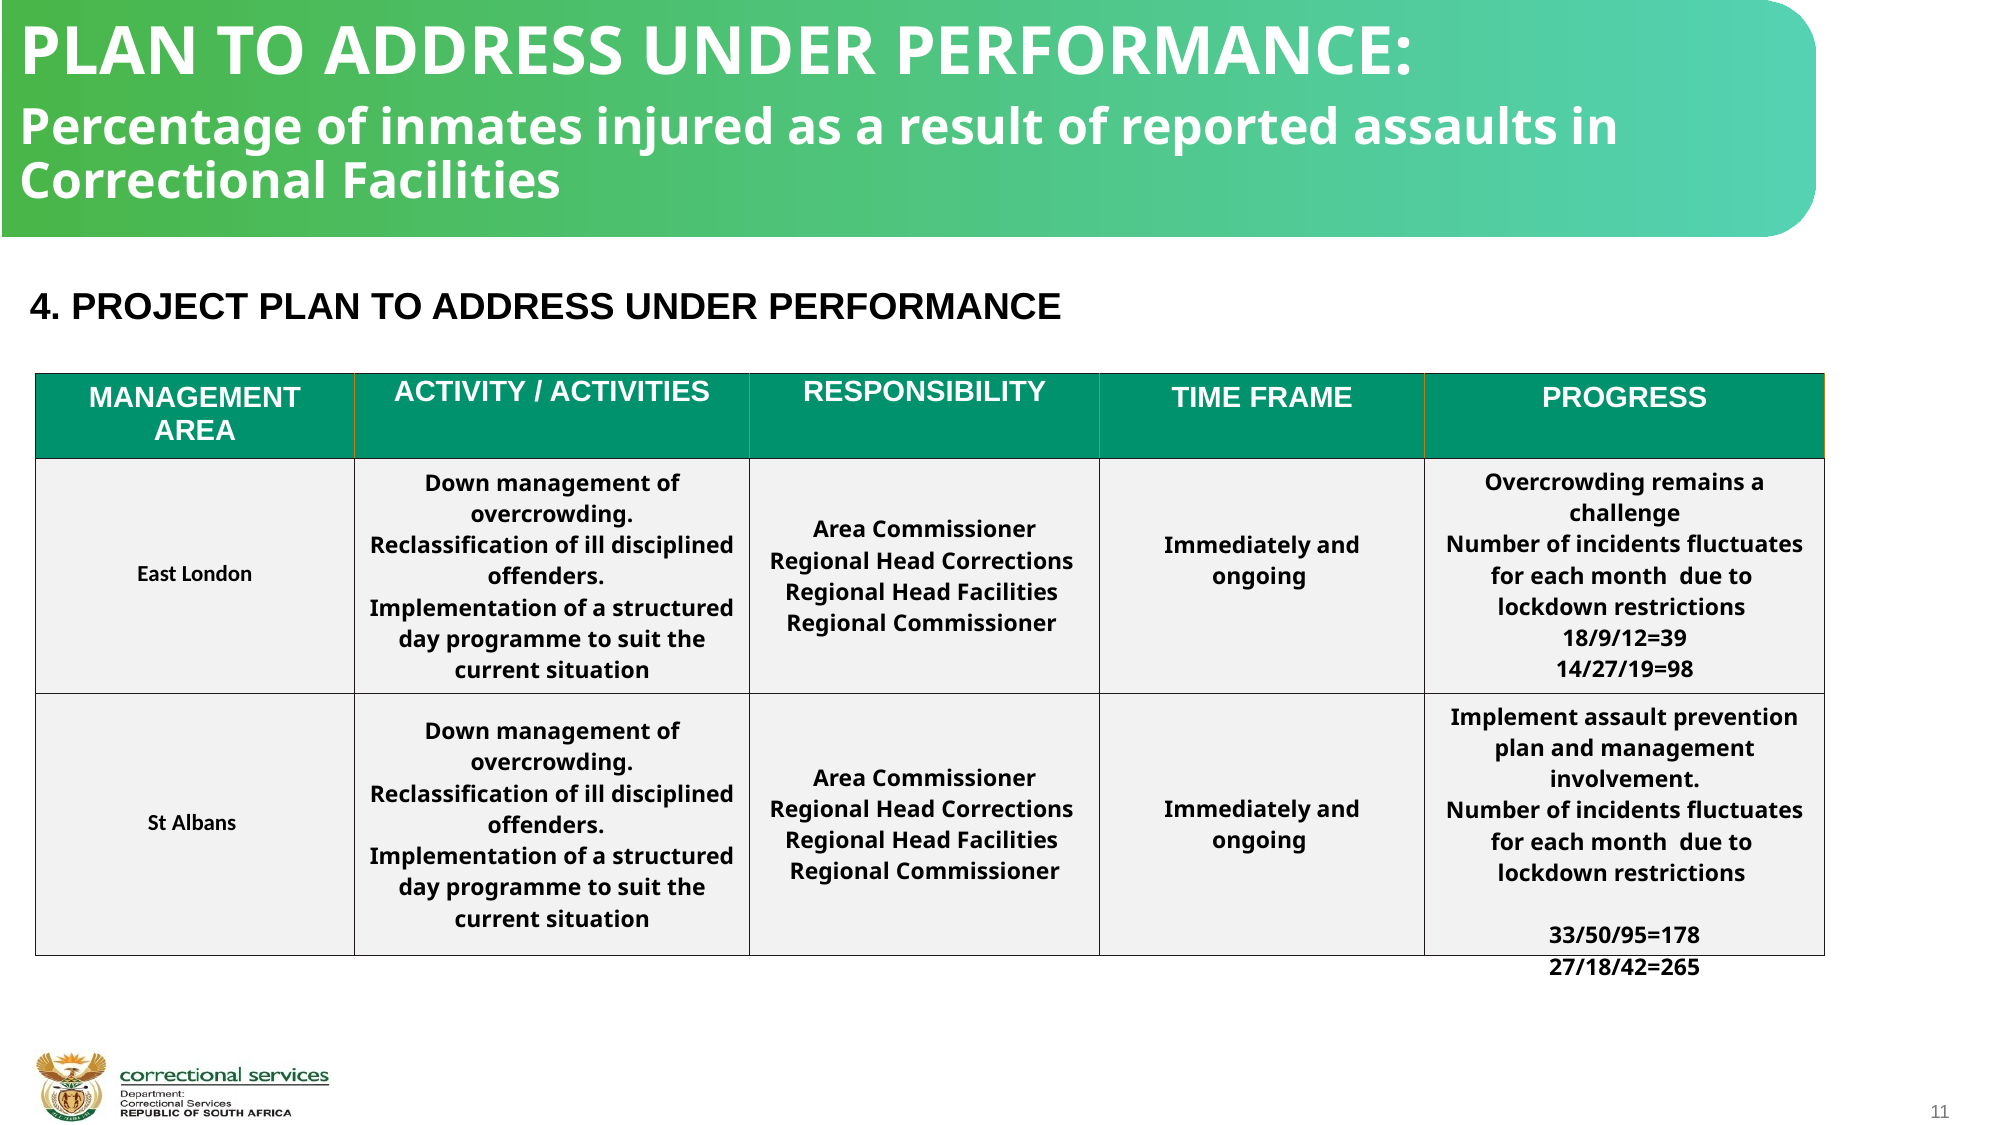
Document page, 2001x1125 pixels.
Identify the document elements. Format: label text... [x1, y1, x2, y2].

table_cell Area Commissioner Regional Head Corrections Regional Head Facilities Regional Commissioner [750, 459, 1099, 693]
table_cell Down management of overcrowding. Reclassification of ill disciplined offenders. Implementation of a structured day programme to suit the current situation [355, 459, 749, 693]
text_box 4. PROJECT PLAN TO ADDRESS UNDER PERFORMANCE [0, 274, 1463, 335]
table_cell Immediately and ongoing [1100, 459, 1424, 693]
table_cell Immediately and ongoing [1100, 694, 1424, 955]
text_box [2, 0, 1816, 237]
picture [33, 1049, 332, 1123]
table_cell St Albans [36, 694, 354, 955]
table_cell Area Commissioner Regional Head Corrections Regional Head Facilities Regional Commissioner [750, 694, 1099, 955]
table_header RESPONSIBILITY [750, 374, 1099, 458]
table_cell Implement assault prevention plan and management involvement. Number of incidents fluctuates for each month due to lockdown restrictions 33/50/95=178 27/18/42=265 [1425, 694, 1824, 955]
text_box PLAN TO ADDRESS UNDER PERFORMANCE: Percentage of inmates injured as a result of reported assaults in Correctional Facilities [4, 9, 1803, 96]
table_cell Overcrowding remains a challenge Number of incidents fluctuates for each month due to lockdown restrictions 18/9/12=39 14/27/19=98 [1425, 459, 1824, 693]
table_header TIME FRAME [1100, 374, 1424, 458]
table_cell East London [36, 459, 354, 693]
table_cell Down management of overcrowding. Reclassification of ill disciplined offenders. Implementation of a structured day programme to suit the current situation [355, 694, 749, 955]
table_header ACTIVITY / ACTIVITIES [355, 374, 749, 458]
table_header MANAGEMENT AREA [36, 374, 354, 458]
table_header PROGRESS [1425, 374, 1824, 458]
